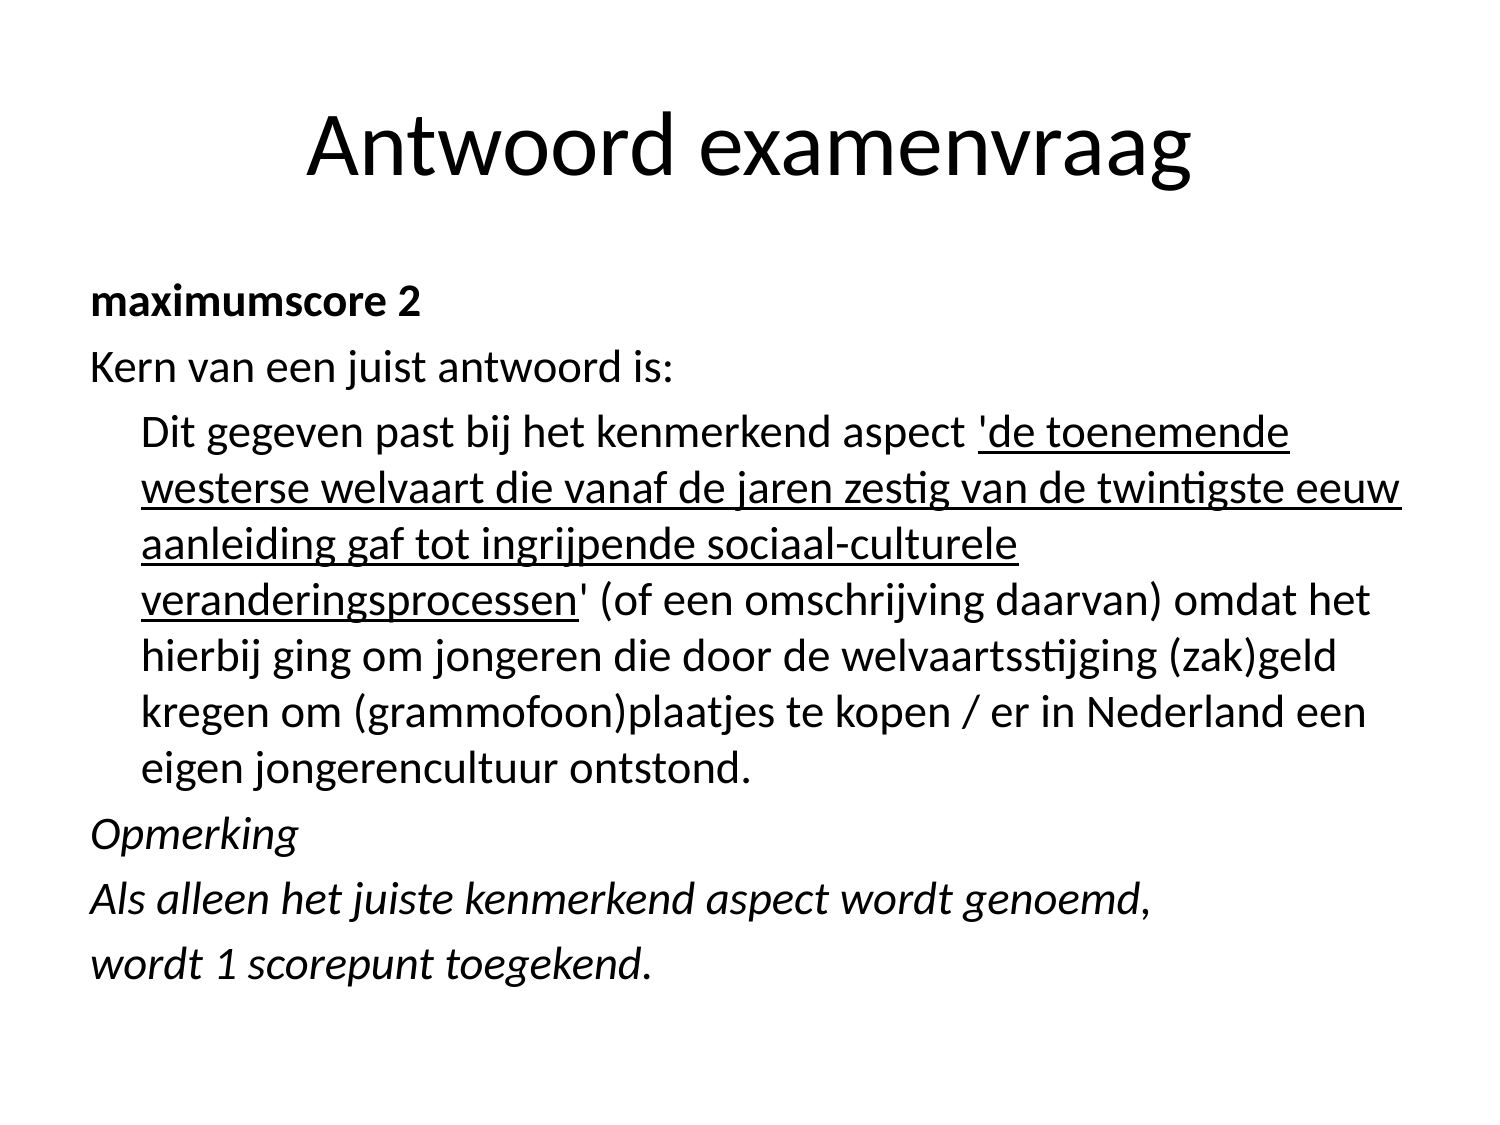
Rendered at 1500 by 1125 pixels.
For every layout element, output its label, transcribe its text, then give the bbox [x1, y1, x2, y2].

list maximumscore 2 Kern van een juist antwoord is: Dit gegeven past bij het kenmerkend aspect 'de toenemende westerse welvaart die vanaf de jaren zestig van de twintigste eeuw aanleiding gaf tot ingrijpende sociaal-culturele veranderingsprocessen' (of een omschrijving daarvan) omdat het hierbij ging om jongeren die door de welvaartsstijging (zak)geld kregen om (grammofoon)plaatjes te kopen / er in Nederland een eigen jongerencultuur ontstond. Opmerking Als alleen het juiste kenmerkend aspect wordt genoemd, wordt 1 scorepunt toegekend. [75, 262, 1425, 1005]
title Antwoord examenvraag [75, 45, 1425, 233]
